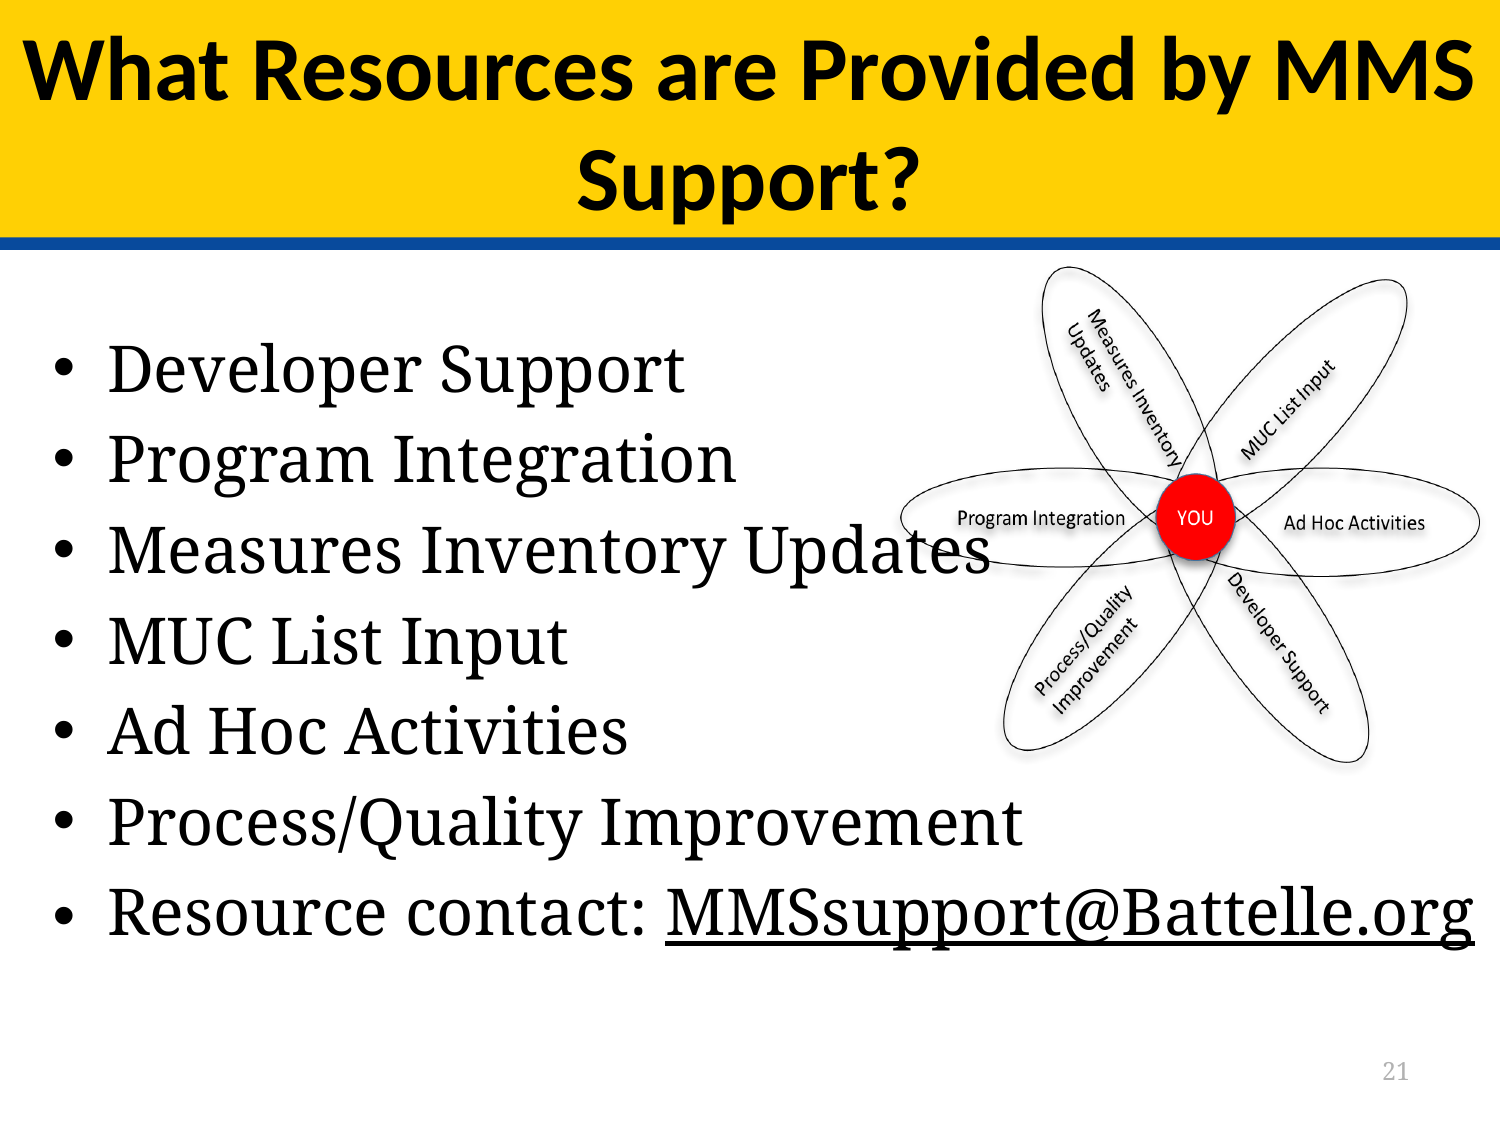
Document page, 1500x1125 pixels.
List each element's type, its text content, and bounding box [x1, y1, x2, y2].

picture [899, 266, 1480, 763]
slide_number 21 [1074, 1042, 1425, 1103]
list Developer Support Program Integration Measures Inventory Updates MUC List Input Ad Hoc Activities Process/Quality Improvement Resource contact: MMSsupport@Battelle.org [37, 320, 1500, 1025]
title What Resources are Provided by MMS Support? [0, 0, 1500, 238]
